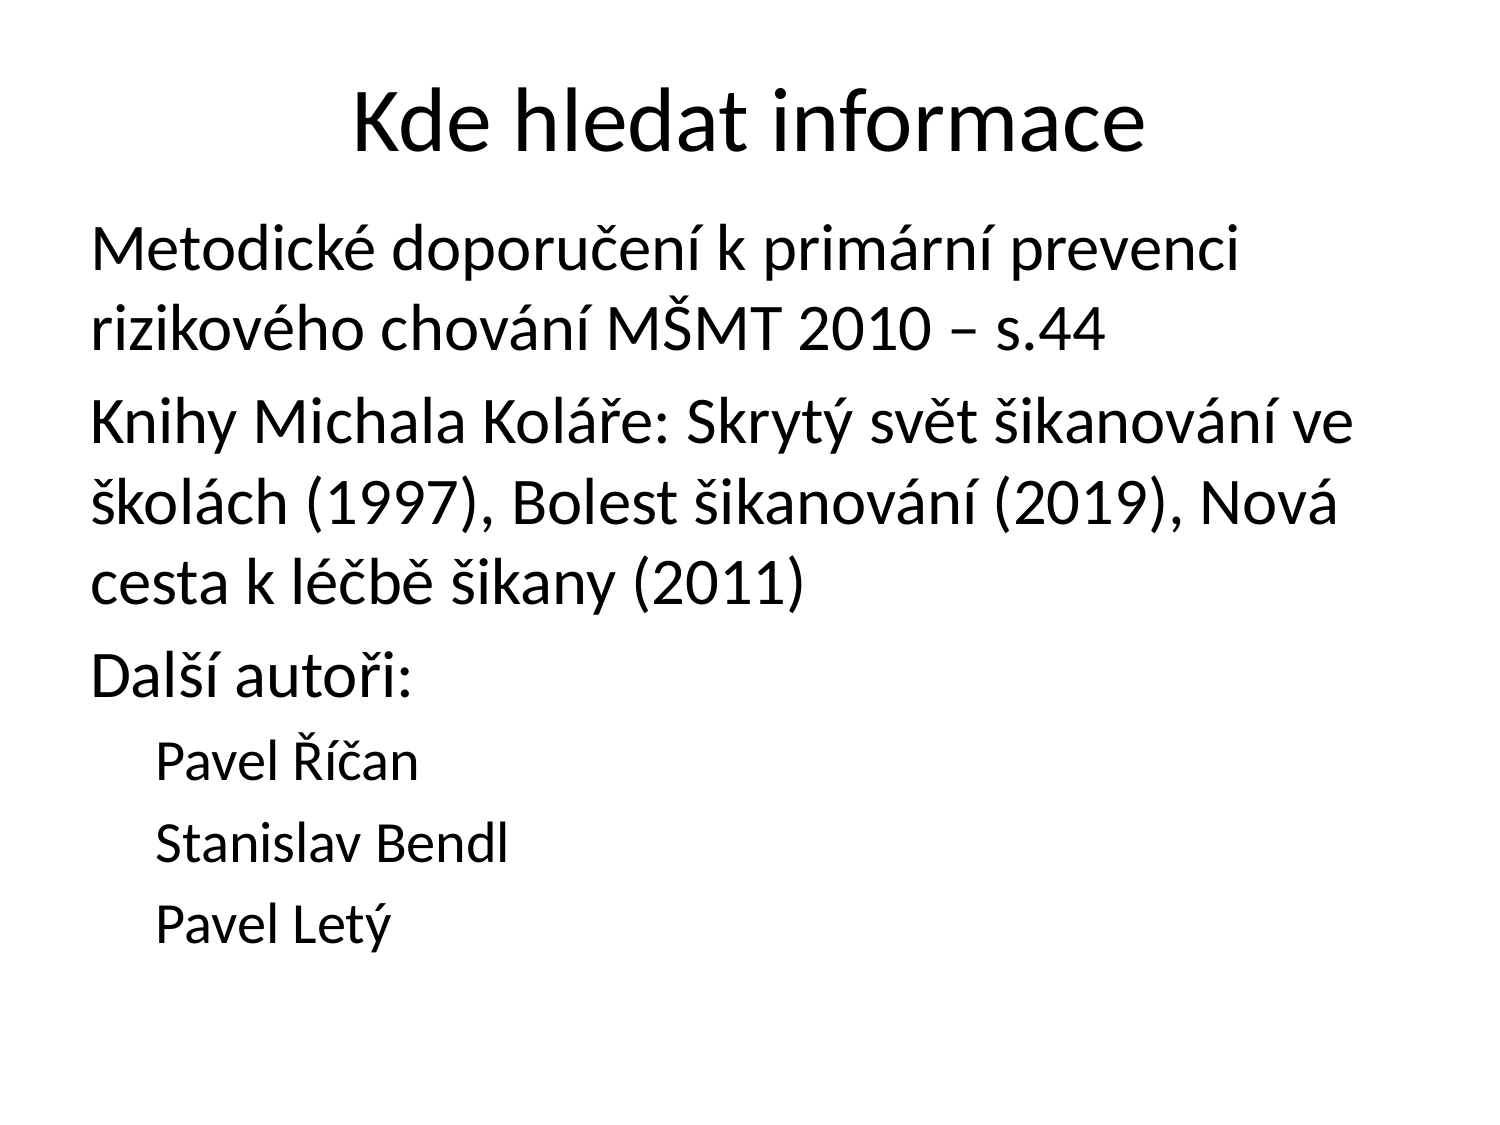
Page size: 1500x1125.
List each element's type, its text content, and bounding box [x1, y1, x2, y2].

list Metodické doporučení k primární prevenci rizikového chování MŠMT 2010 – s.44 Knihy Michala Koláře: Skrytý svět šikanování ve školách (1997), Bolest šikanování (2019), Nová cesta k léčbě šikany (2011) Další autoři: Pavel Říčan Stanislav Bendl Pavel Letý [75, 196, 1425, 1005]
title Kde hledat informace [75, 45, 1425, 185]
